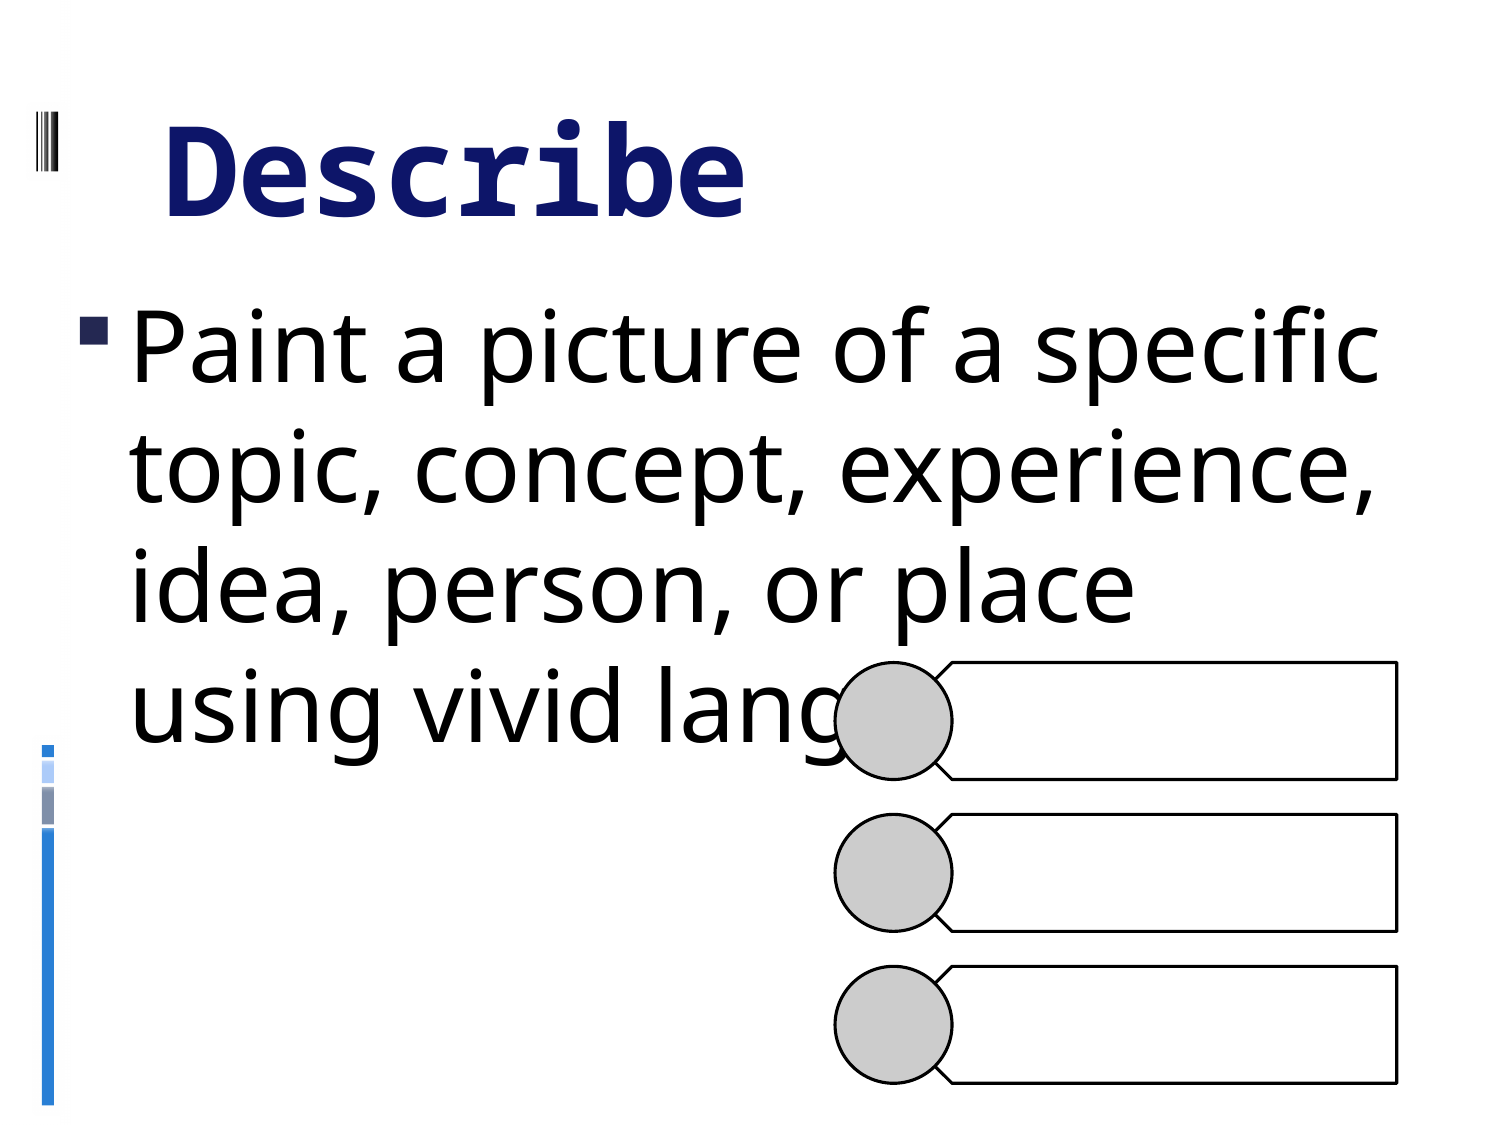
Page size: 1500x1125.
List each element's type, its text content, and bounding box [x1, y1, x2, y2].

title Describe [150, 83, 1425, 234]
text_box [737, 661, 1495, 1084]
list Paint a picture of a specific topic, concept, experience, idea, person, or place using vivid language [50, 275, 1430, 1088]
